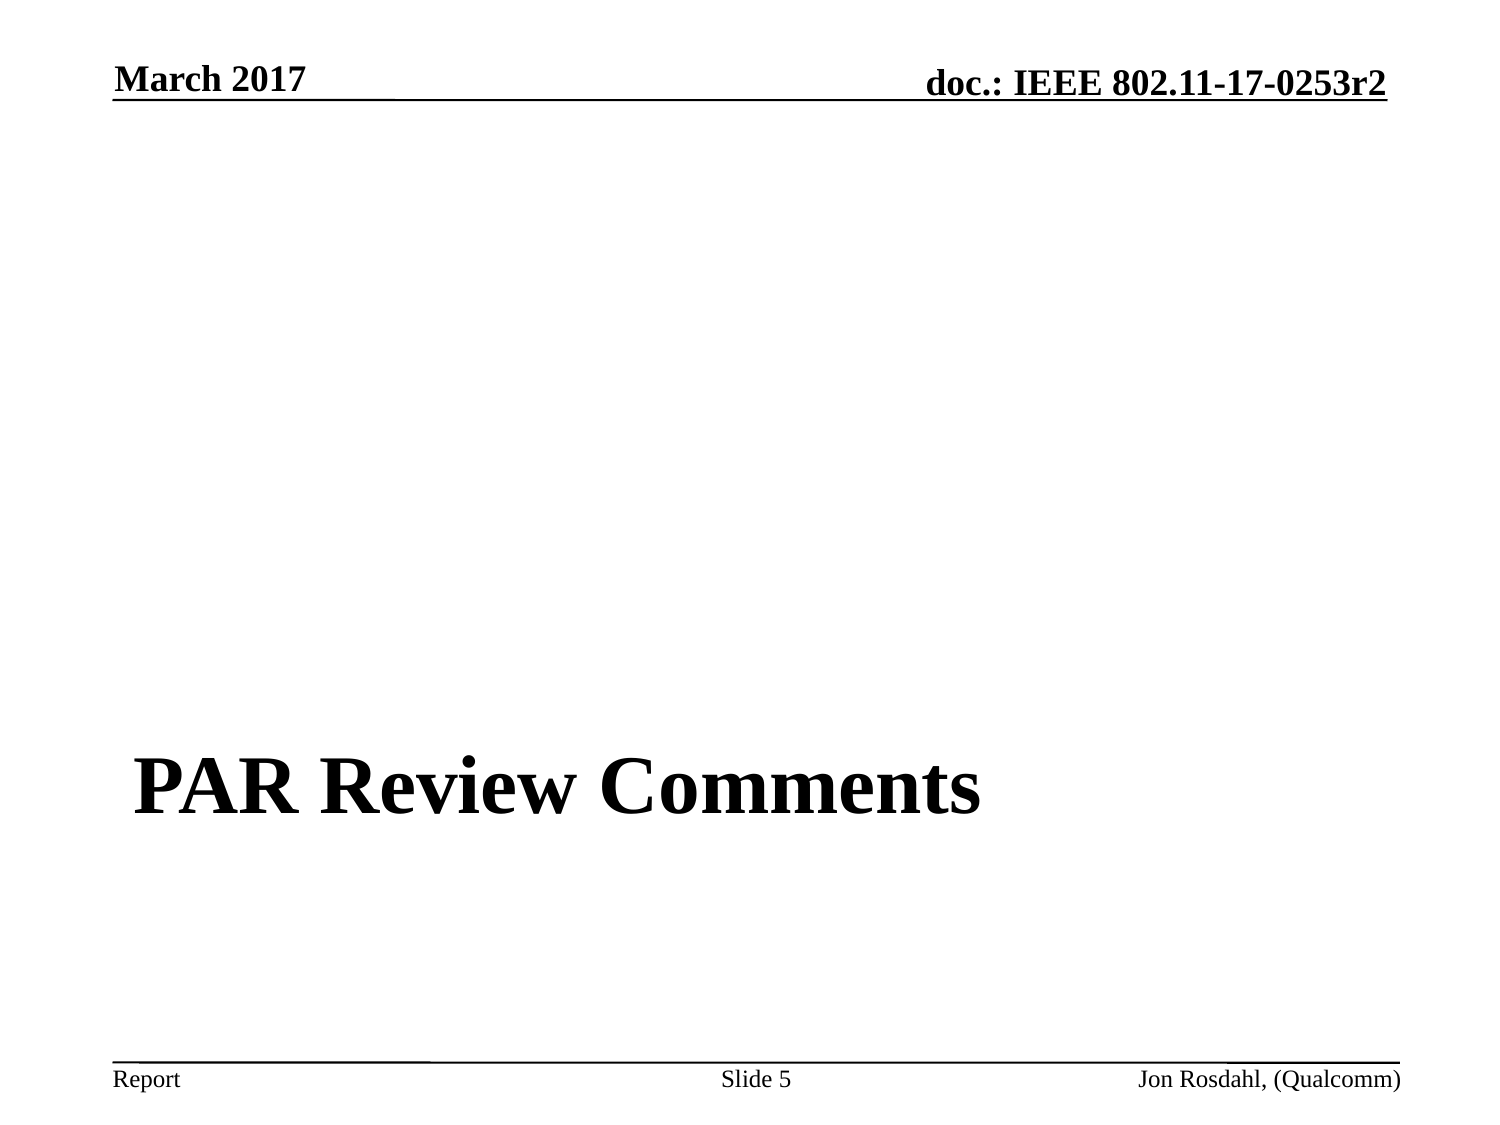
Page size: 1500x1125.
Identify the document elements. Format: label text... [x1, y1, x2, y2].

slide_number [114, 54, 423, 100]
footer Jon Rosdahl, (Qualcomm) [878, 1061, 1402, 1093]
title Par Review Comments [118, 722, 1394, 947]
slide_number Slide 5 [712, 1061, 800, 1123]
